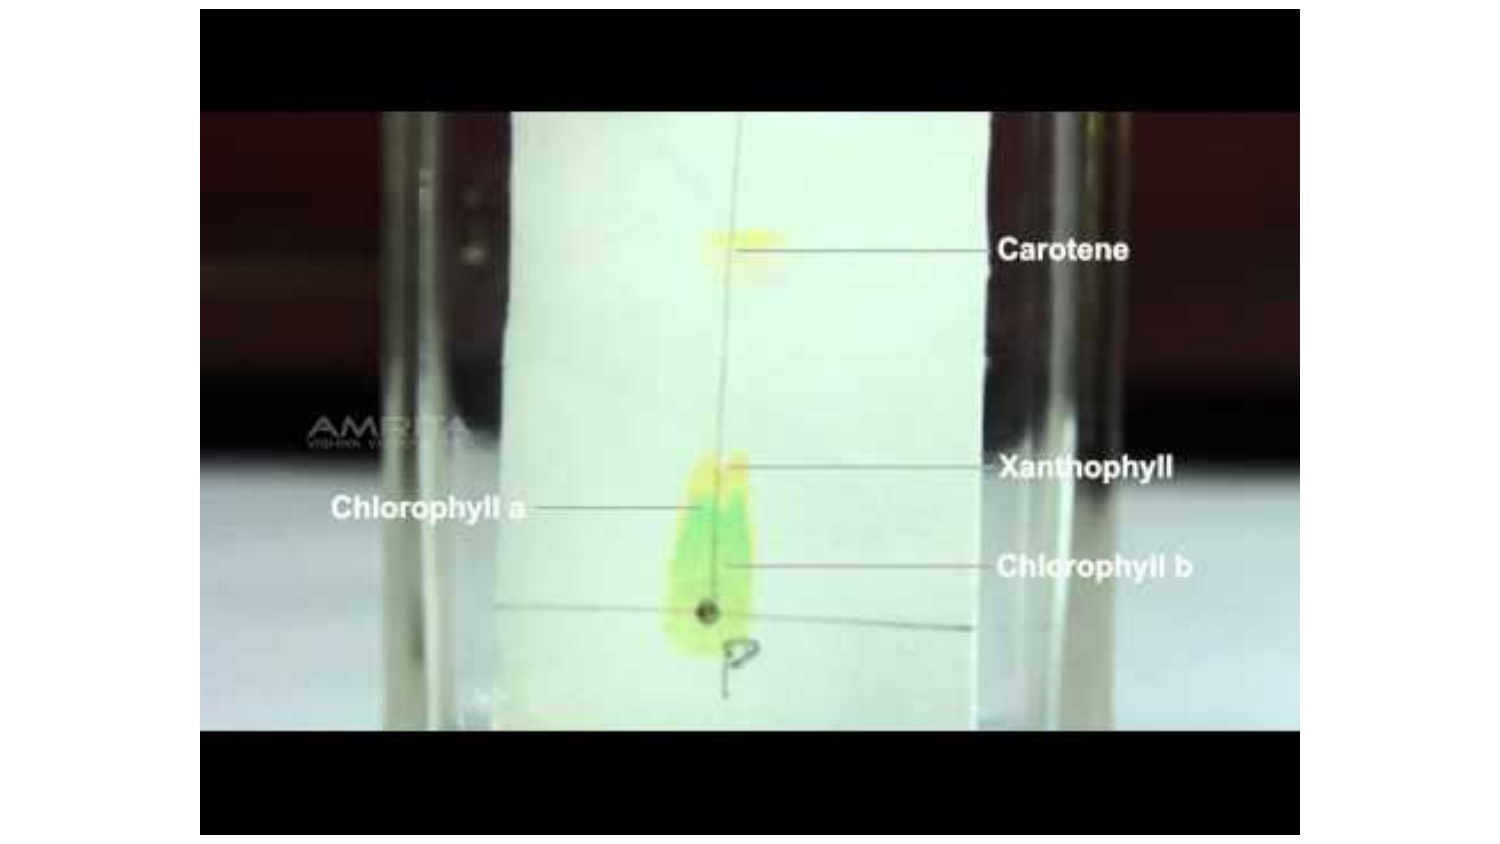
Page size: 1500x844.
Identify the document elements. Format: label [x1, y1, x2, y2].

picture [199, 9, 1301, 835]
